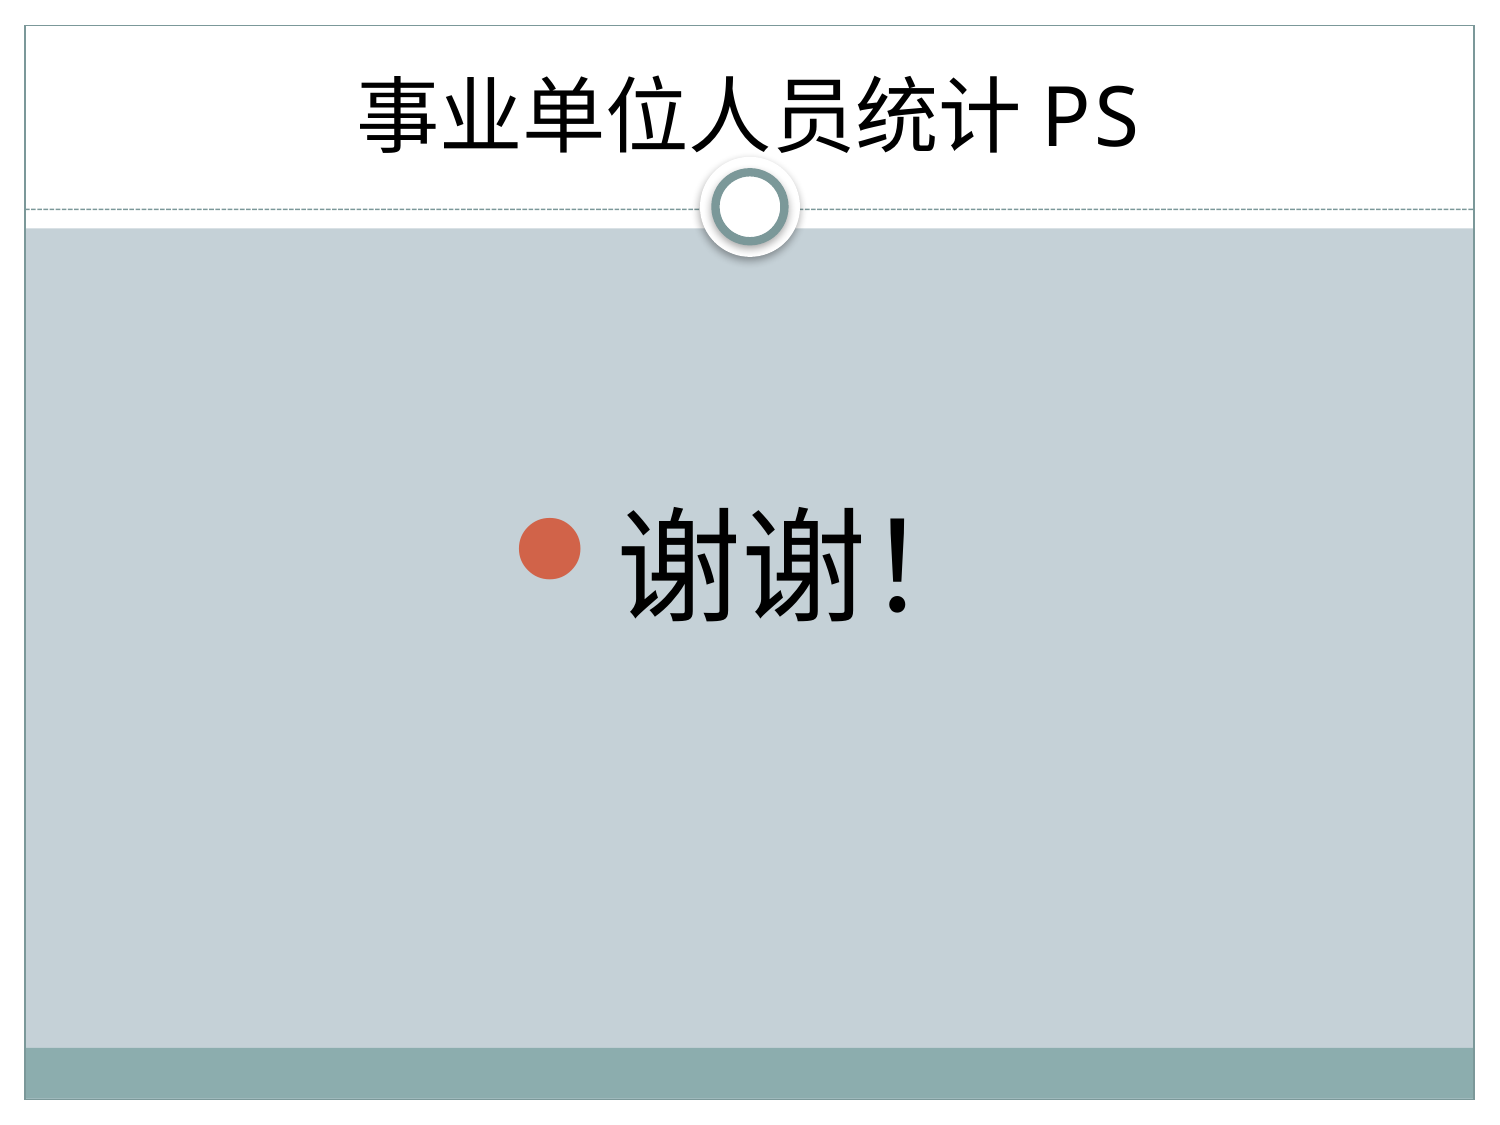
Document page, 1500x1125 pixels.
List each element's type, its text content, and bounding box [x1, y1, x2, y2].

list 谢谢！ [53, 479, 1449, 1125]
